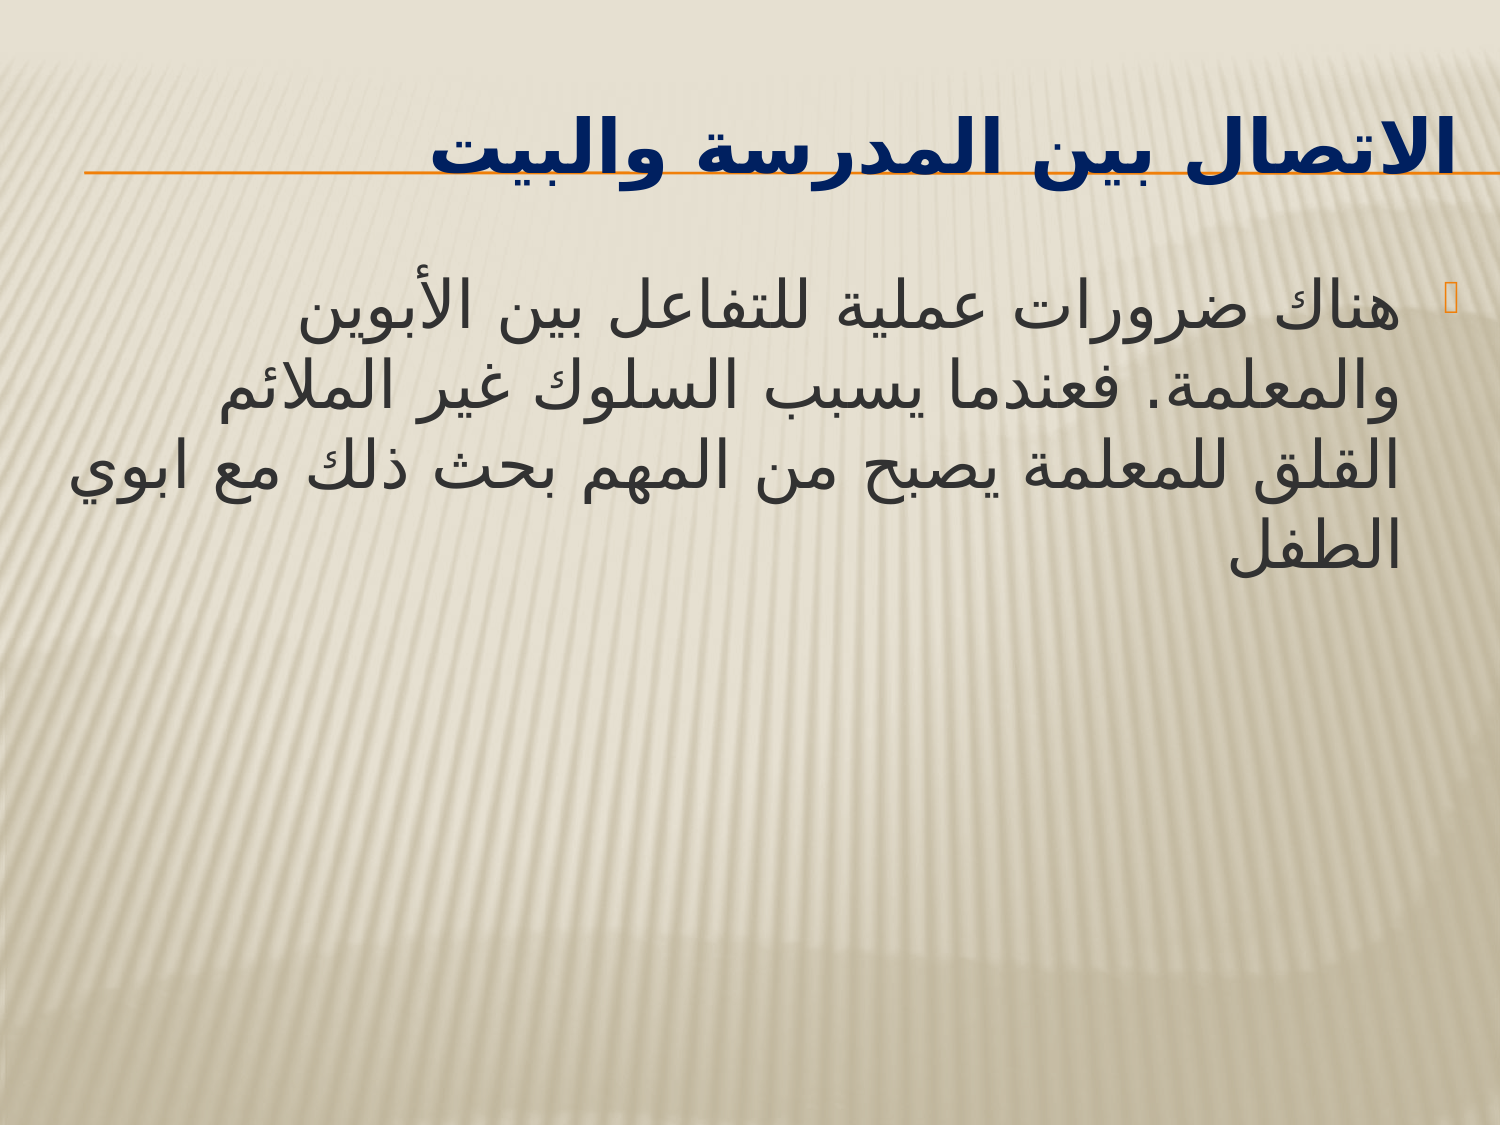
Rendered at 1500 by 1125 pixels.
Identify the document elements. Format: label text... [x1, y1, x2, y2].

title الاتصال بين المدرسة والبيت [50, 75, 1475, 213]
list هناك ضرورات عملية للتفاعل بين الأبوين والمعلمة. فعندما يسبب السلوك غير الملائم القلق للمعلمة يصبح من المهم بحث ذلك مع ابوي الطفل [50, 254, 1475, 998]
